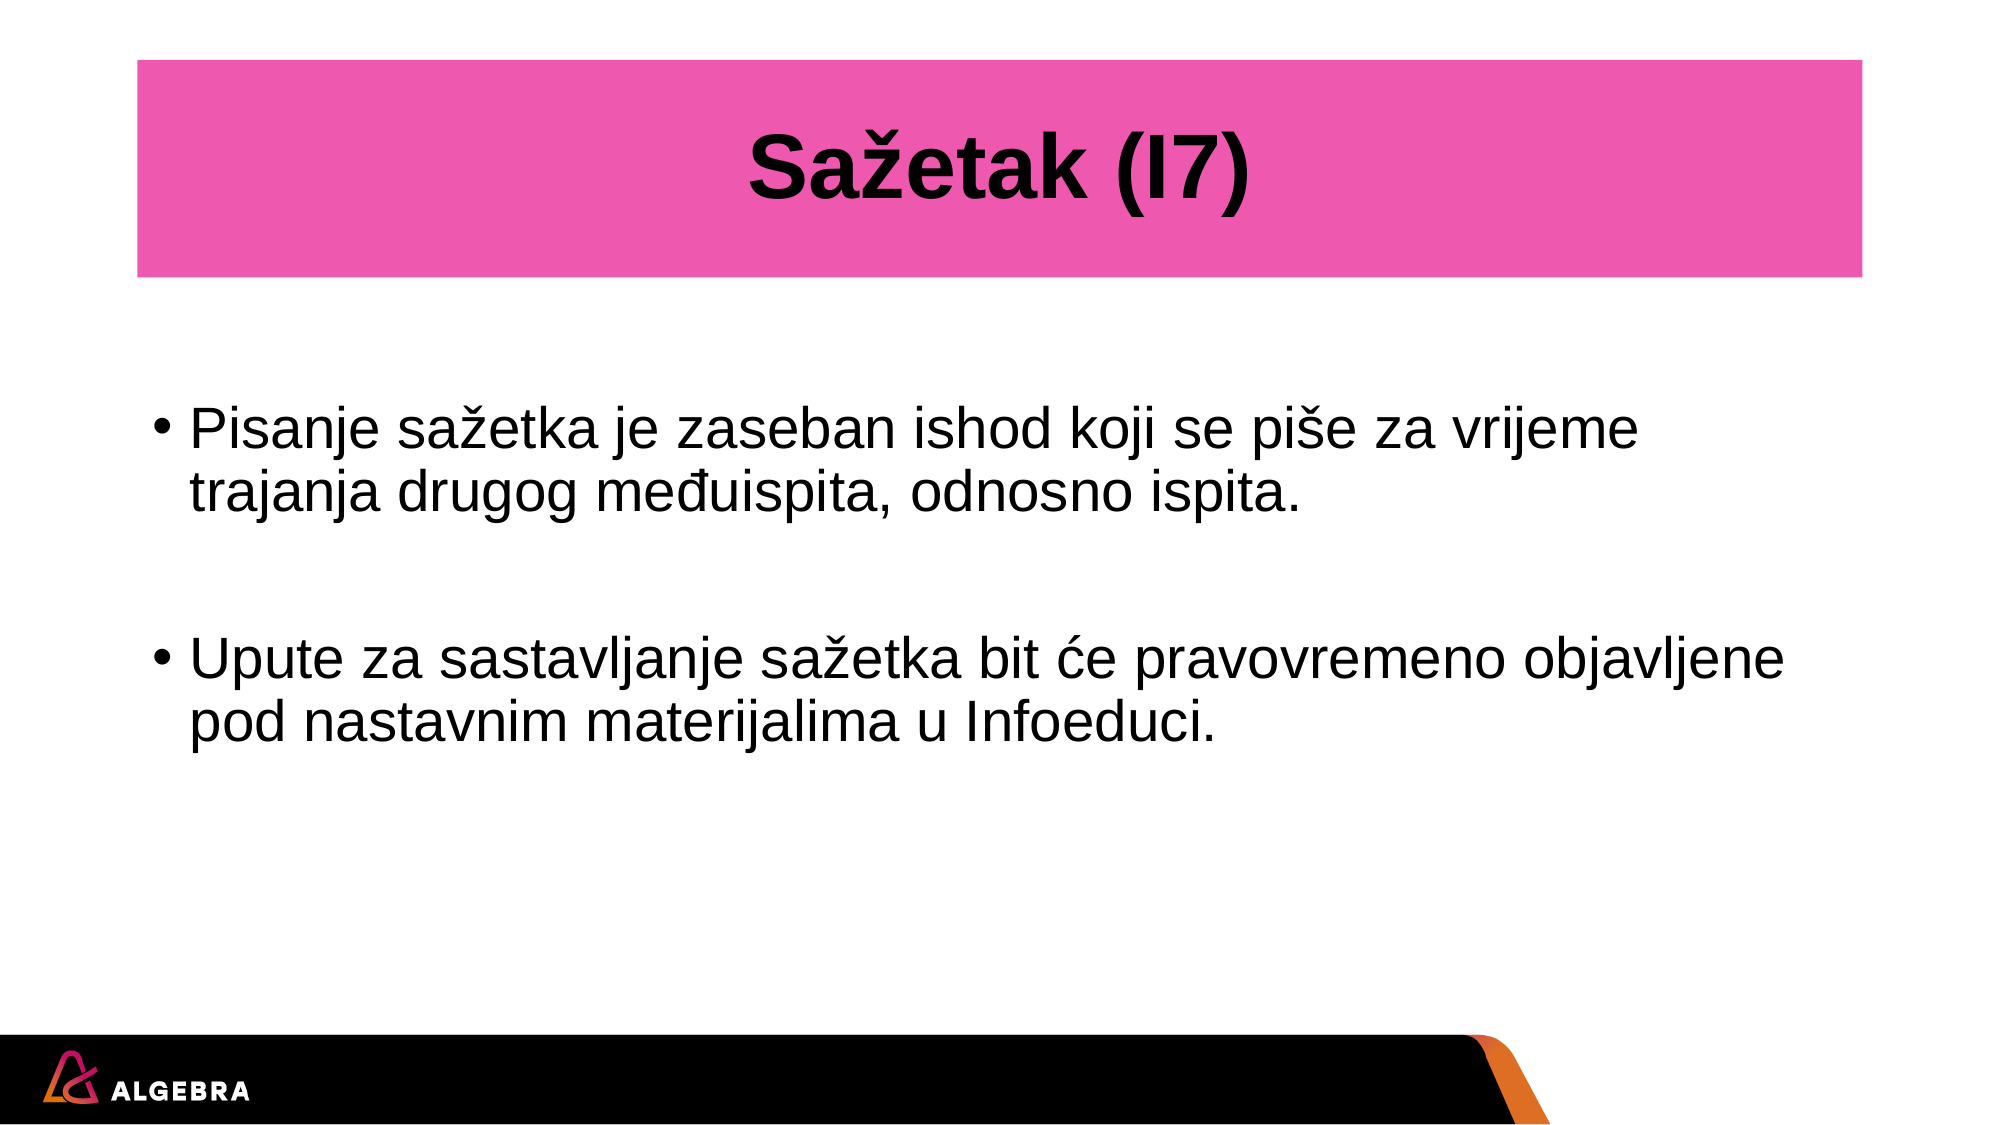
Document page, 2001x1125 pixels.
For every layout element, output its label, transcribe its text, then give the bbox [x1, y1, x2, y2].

list Pisanje sažetka je zaseban ishod koji se piše za vrijeme trajanja drugog međuispita, odnosno ispita. Upute za sastavljanje sažetka bit će pravovremeno objavljene pod nastavnim materijalima u Infoeduci.​ [137, 299, 1863, 1014]
title Sažetak (I7) [137, 59, 1863, 278]
picture [0, 1034, 1733, 1125]
